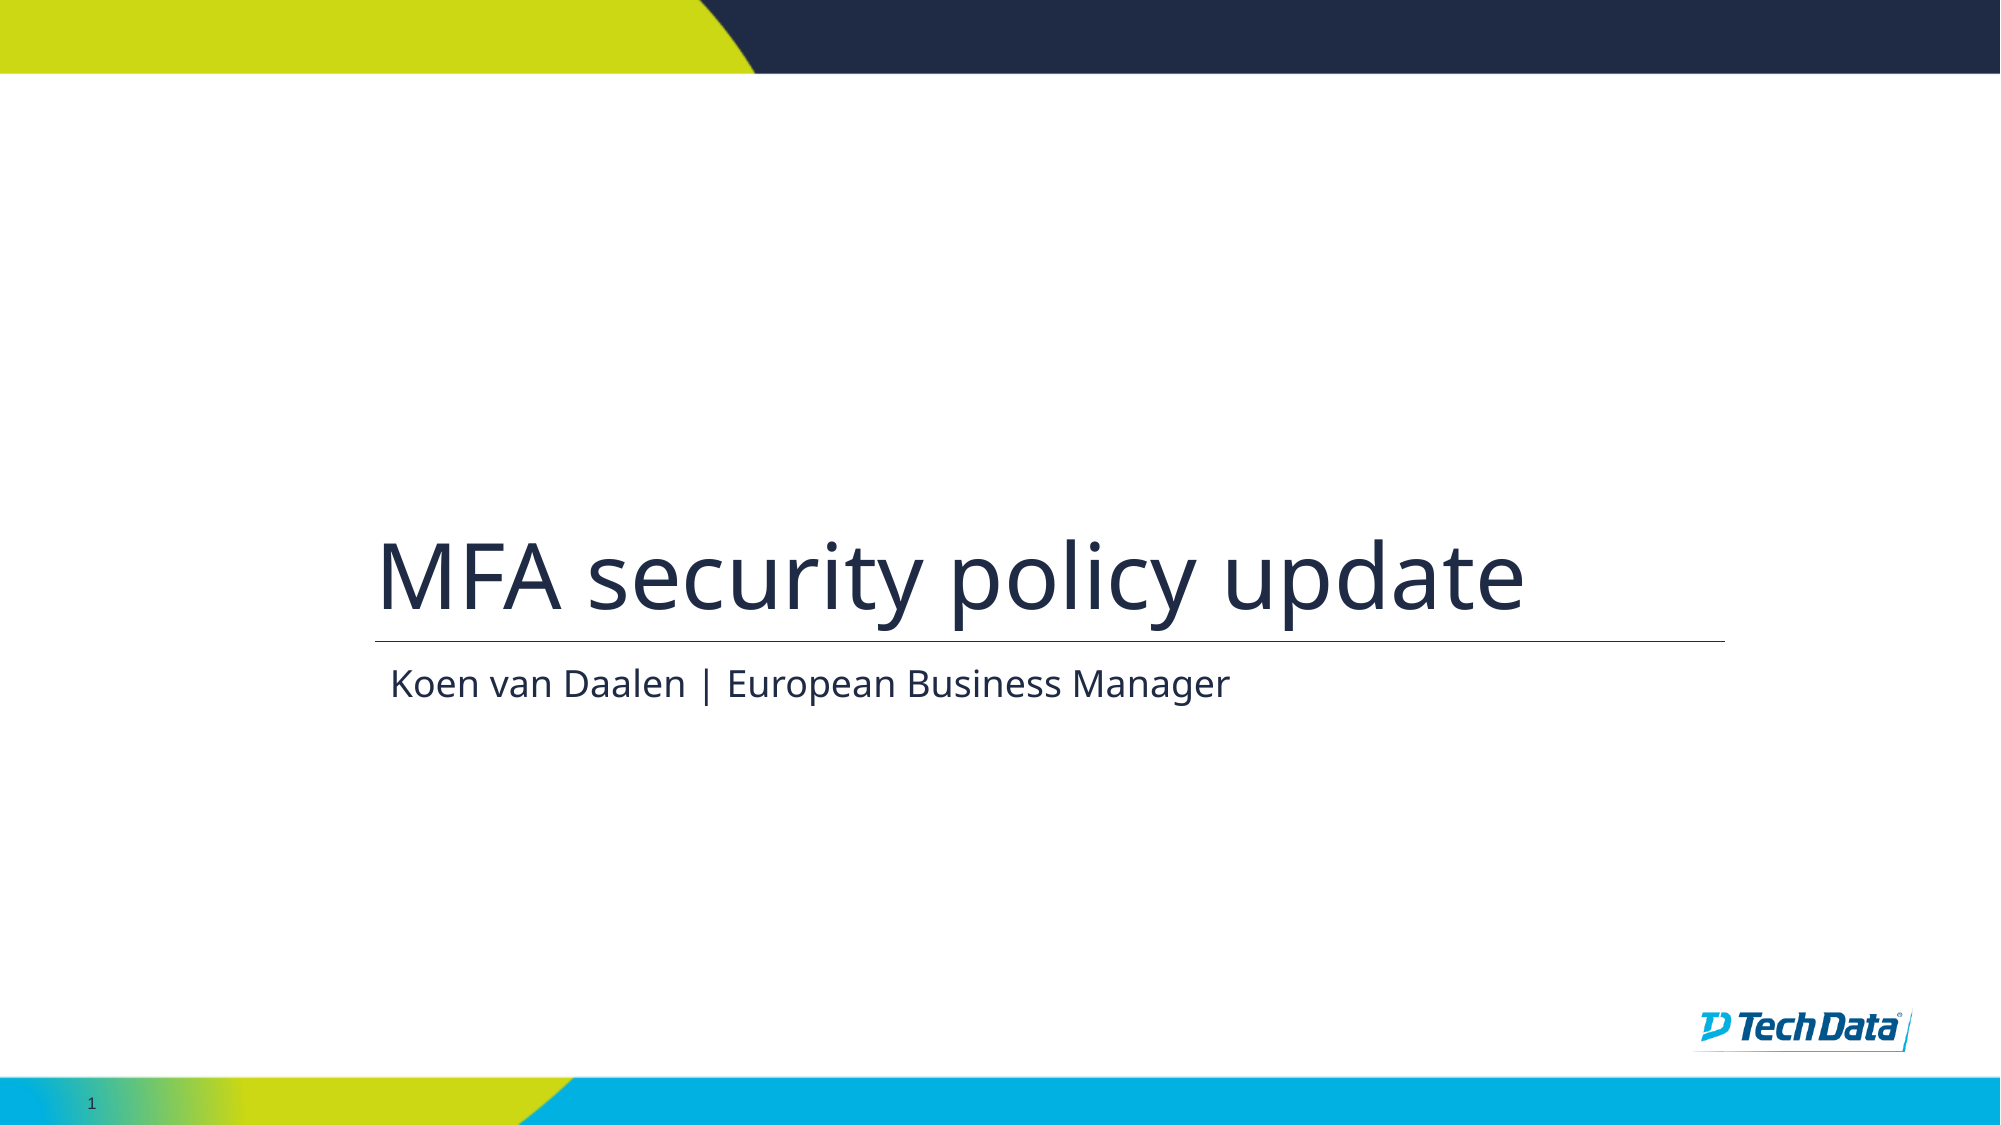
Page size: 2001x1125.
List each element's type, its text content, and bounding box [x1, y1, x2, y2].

title MFA security policy update [375, 450, 1700, 629]
picture [0, 0, 2000, 1125]
text_box Koen van Daalen | European Business Manager [375, 652, 1630, 713]
